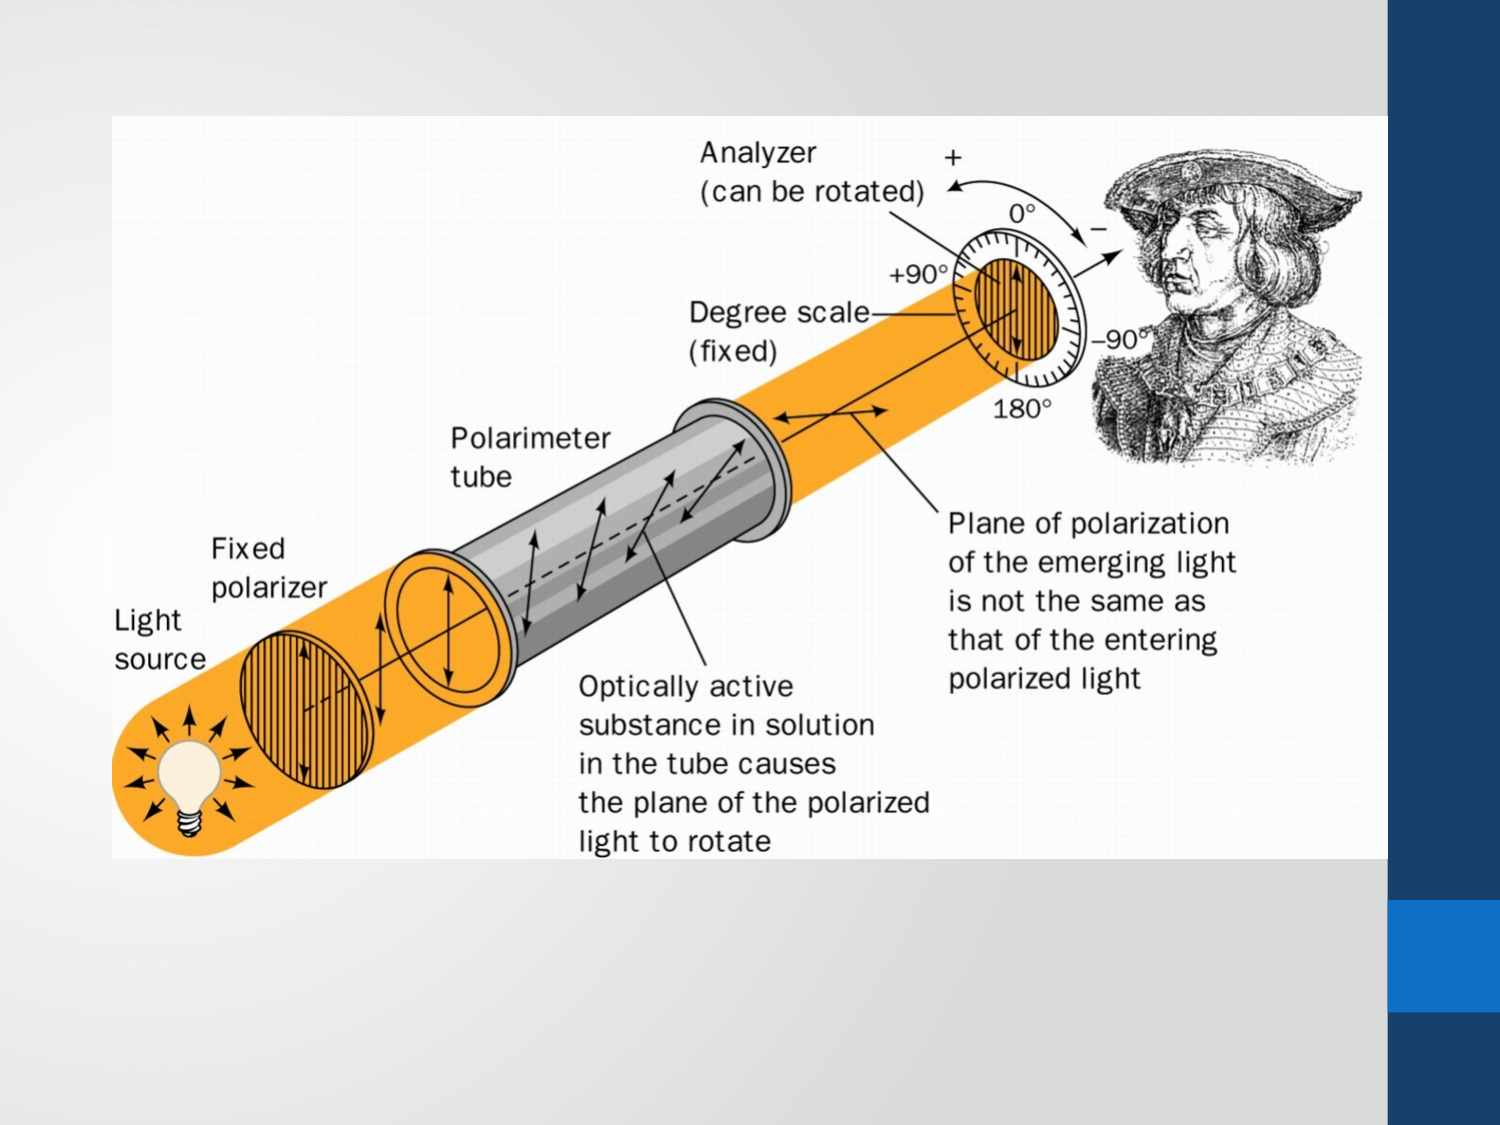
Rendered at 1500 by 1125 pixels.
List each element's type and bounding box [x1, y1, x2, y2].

list [111, 115, 1388, 859]
